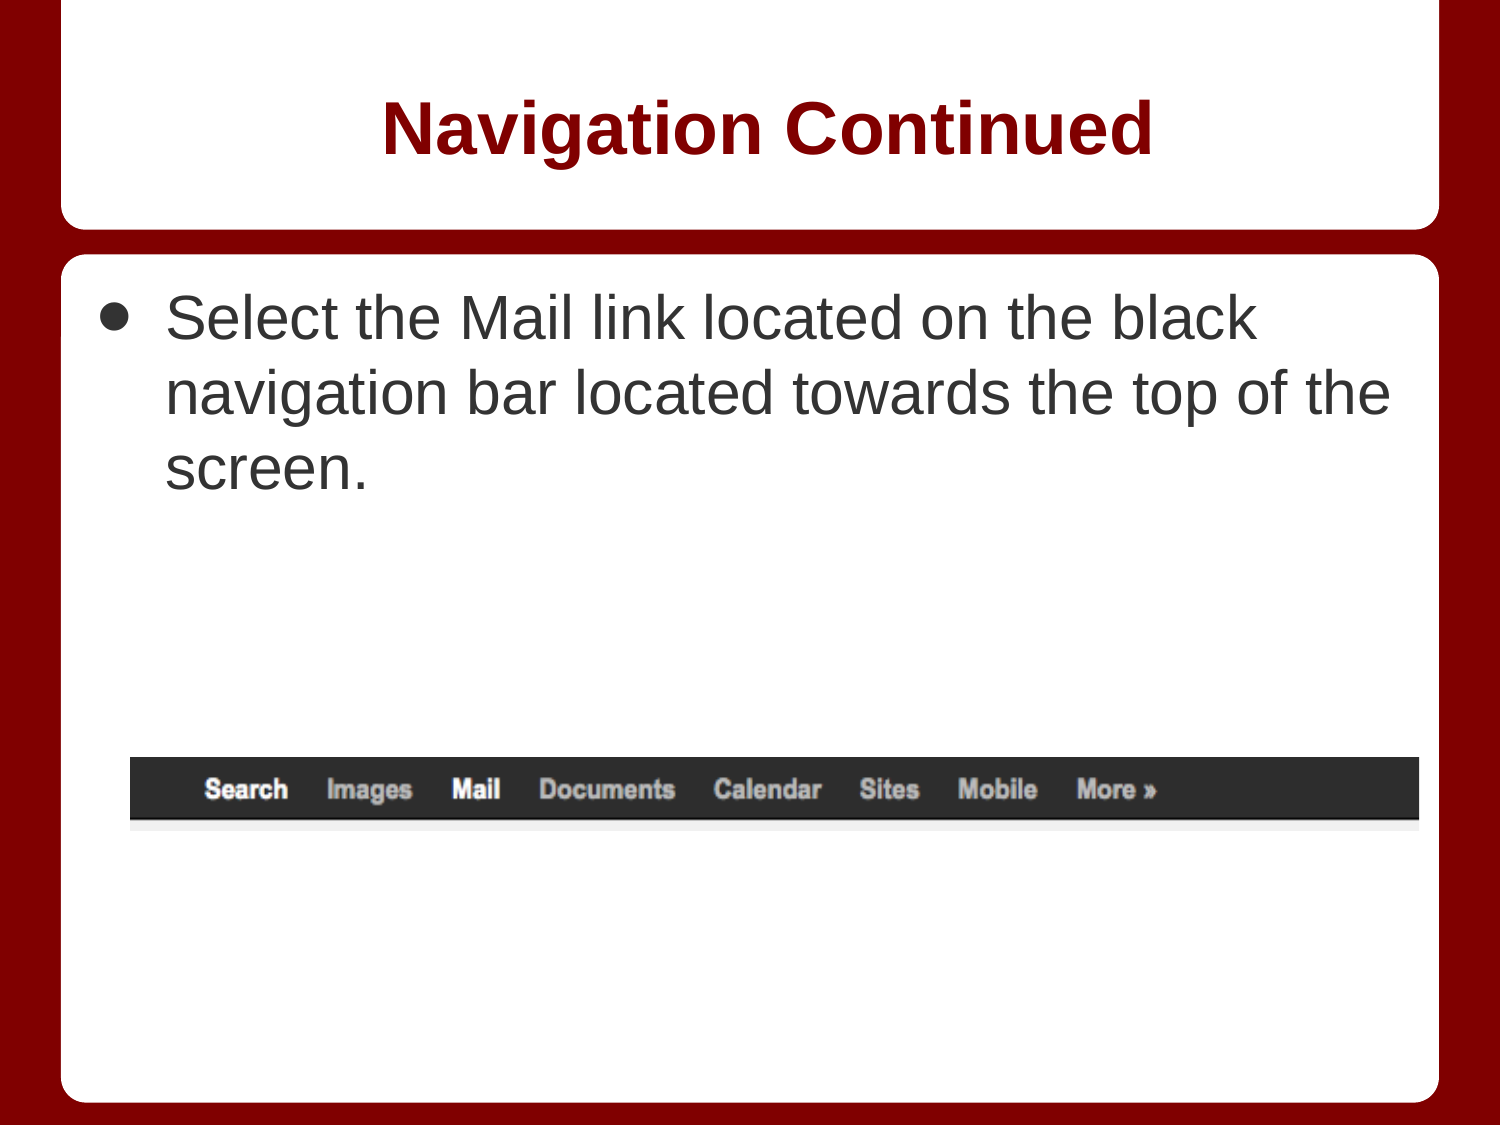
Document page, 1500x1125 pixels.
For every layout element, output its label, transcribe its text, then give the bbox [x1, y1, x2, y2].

list Select the Mail link located on the black navigation bar located towards the top of the screen. [75, 262, 1425, 931]
text_box [130, 757, 1420, 831]
title Navigation Continued [75, 15, 1425, 234]
